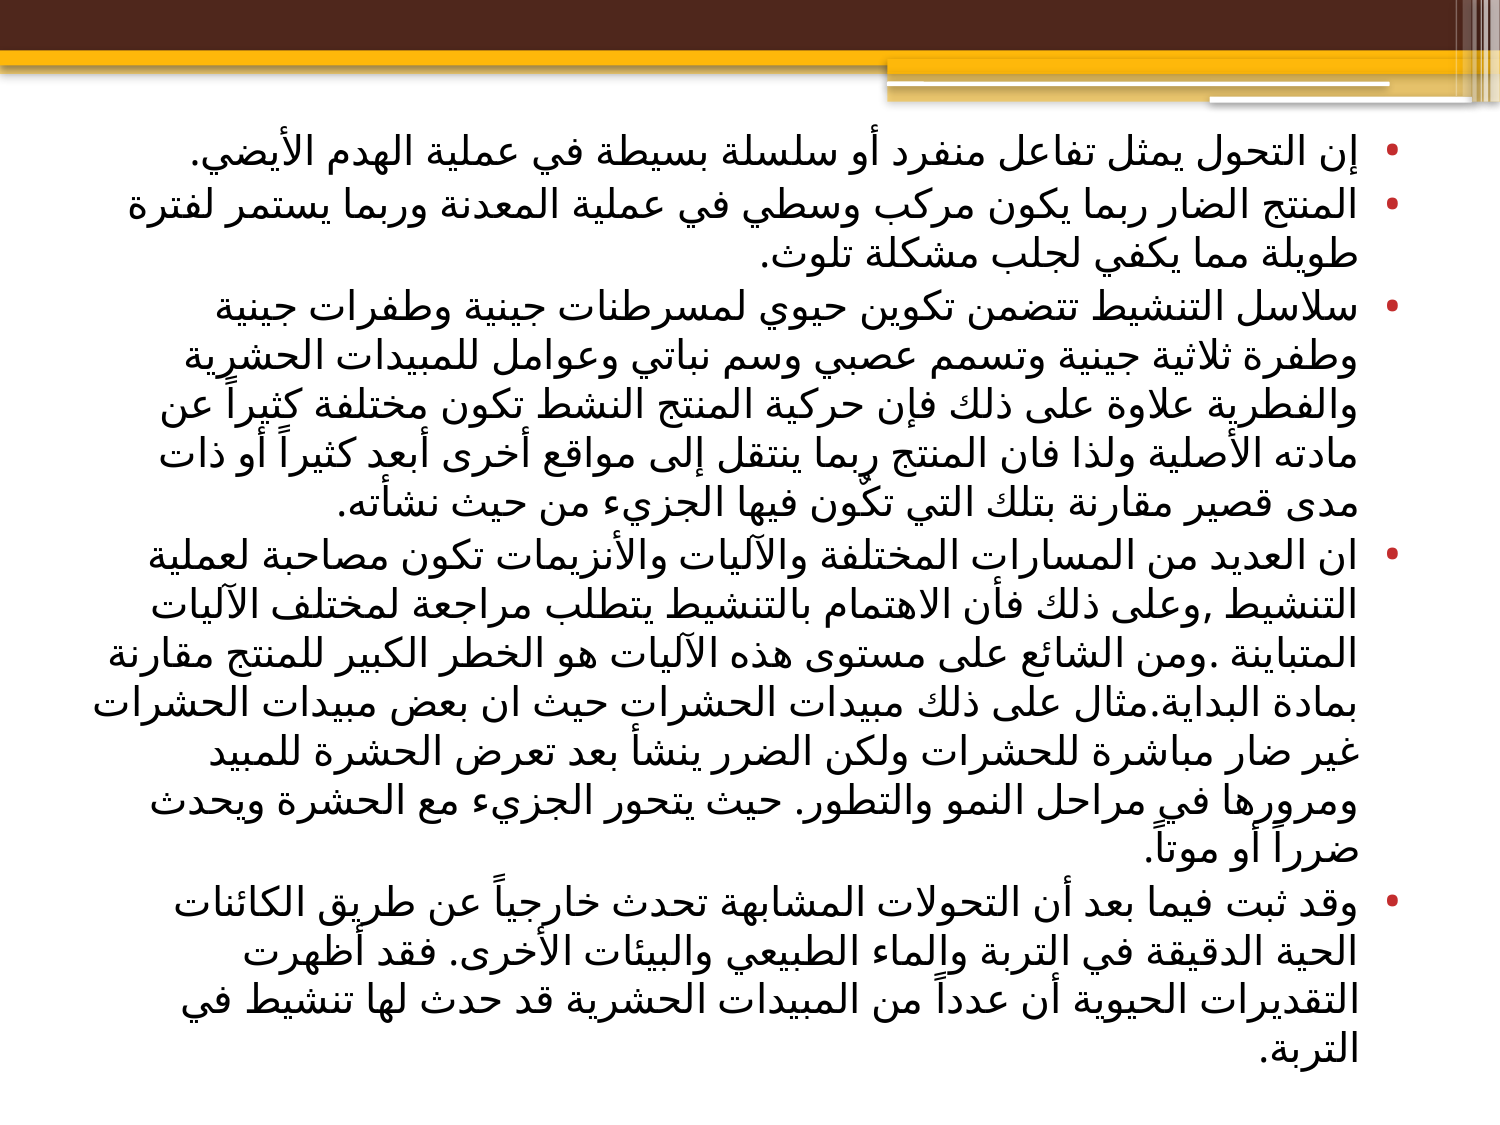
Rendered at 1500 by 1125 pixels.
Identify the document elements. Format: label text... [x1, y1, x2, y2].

list إن التحول يمثل تفاعل منفرد أو سلسلة بسيطة في عملية الهدم الأيضي. المنتج الضار ربما يكون مركب وسطي في عملية المعدنة وربما يستمر لفترة طويلة مما يكفي لجلب مشكلة تلوث. سلاسل التنشيط تتضمن تكوين حيوي لمسرطنات جينية وطفرات جينية وطفرة ثلاثية جينية وتسمم عصبي وسم نباتي وعوامل للمبيدات الحشرية والفطرية علاوة على ذلك فإن حركية المنتج النشط تكون مختلفة كثيراً عن مادته الأصلية ولذا فان المنتج ربما ينتقل إلى مواقع أخرى أبعد كثيراً أو ذات مدى قصير مقارنة بتلك التي تكٌون فيها الجزيء من حيث نشأته. ان العديد من المسارات المختلفة والآليات والأنزيمات تكون مصاحبة لعملية التنشيط ,وعلى ذلك فأن الاهتمام بالتنشيط يتطلب مراجعة لمختلف الآليات المتباينة .ومن الشائع على مستوى هذه الآليات هو الخطر الكبير للمنتج مقارنة بمادة البداية.مثال على ذلك مبيدات الحشرات حيث ان بعض مبيدات الحشرات غير ضار مباشرة للحشرات ولكن الضرر ينشأ بعد تعرض الحشرة للمبيد ومرورها في مراحل النمو والتطور. حيث يتحور الجزيء مع الحشرة ويحدث ضرراً أو موتاً. وقد ثبت فيما بعد أن التحولات المشابهة تحدث خارجياً عن طريق الكائنات الحية الدقيقة في التربة والماء الطبيعي والبيئات الأخرى. فقد أظهرت التقديرات الحيوية أن عدداً من المبيدات الحشرية قد حدث لها تنشيط في التربة. [75, 117, 1425, 1079]
